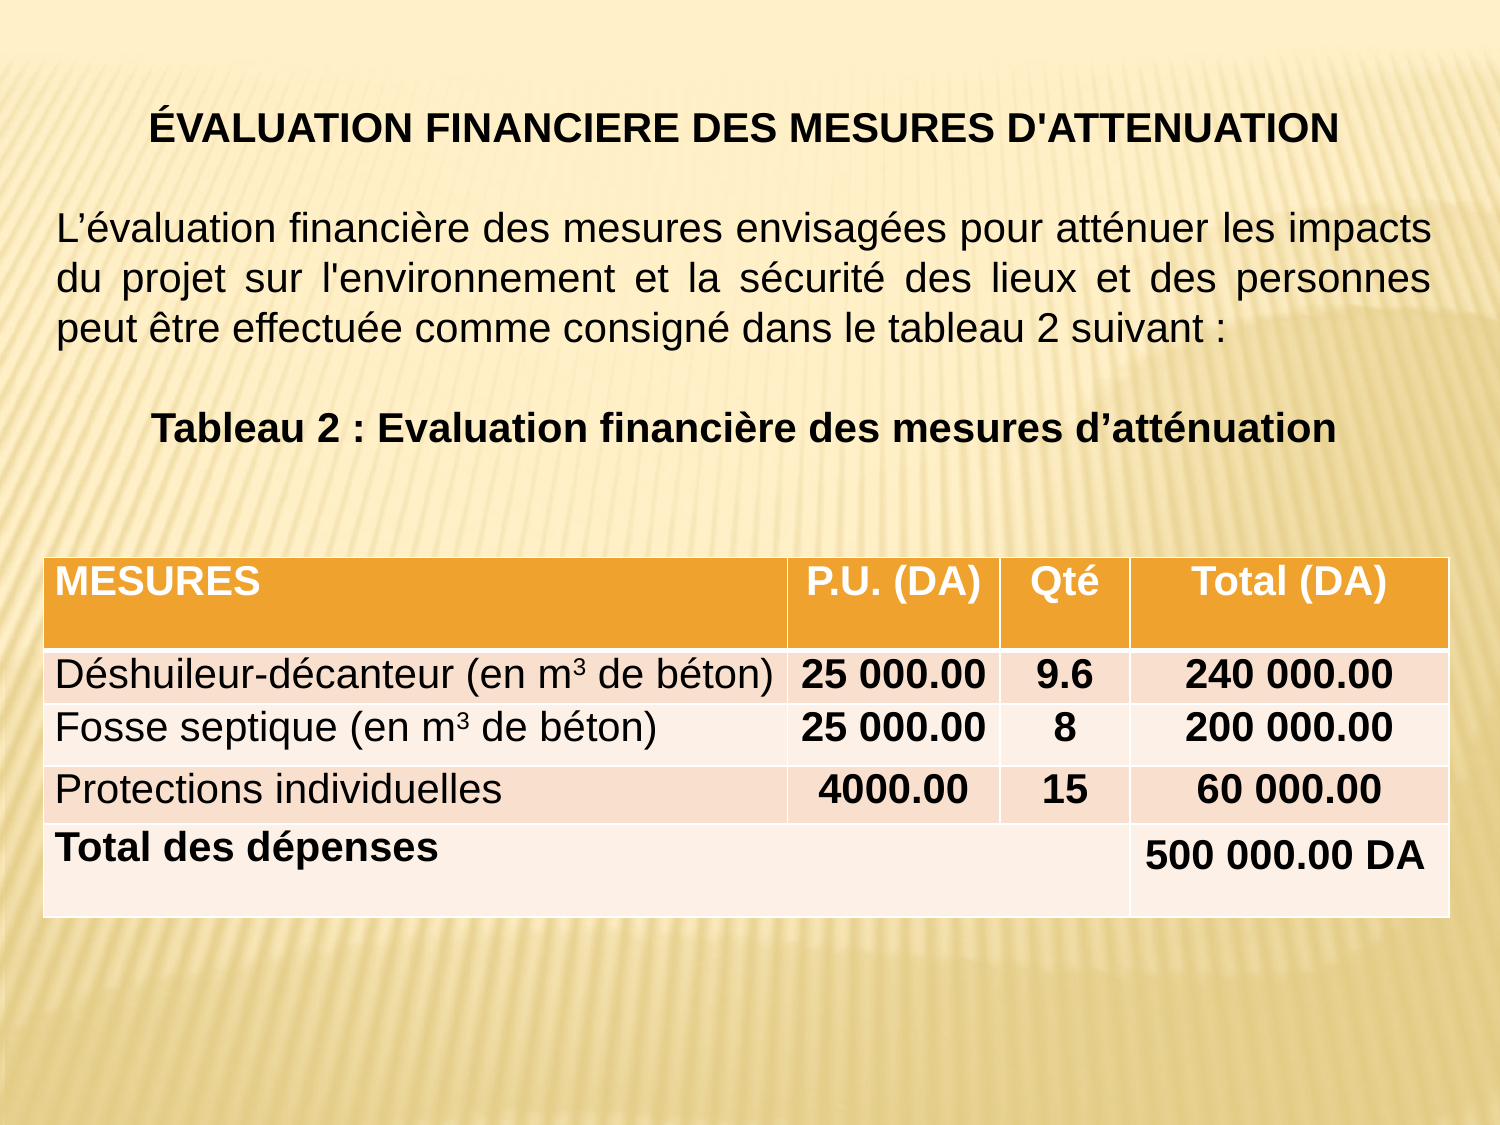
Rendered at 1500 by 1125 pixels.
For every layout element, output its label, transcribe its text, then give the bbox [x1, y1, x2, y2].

table_cell 25 000.00 [788, 705, 999, 765]
table_cell 9.6 [1001, 653, 1129, 703]
table_cell 60 000.00 [1131, 767, 1448, 823]
table_header P.U. (DA) [788, 558, 999, 648]
table_header Total (DA) [1131, 558, 1448, 648]
table_cell 500 000.00 DA [1131, 825, 1448, 916]
table_cell 8 [1001, 705, 1129, 765]
table_cell Protections individuelles [44, 767, 787, 823]
table_header MESURES [44, 558, 787, 648]
table_cell 15 [1001, 767, 1129, 823]
table_cell Fosse septique (en m3 de béton) [44, 705, 787, 765]
table_cell 240 000.00 [1131, 653, 1448, 703]
table_cell 4000.00 [788, 767, 999, 823]
text_box ÉVALUATION FINANCIERE DES MESURES D'ATTENUATION L’évaluation financière des mesures envisagées pour atténuer les impacts du projet sur l'environnement et la sécurité des lieux et des personnes peut être effectuée comme consigné dans le tableau 2 suivant : Tableau 2 : Evaluation financière des mesures d’atténuation [41, 93, 1447, 459]
table_cell Déshuileur-décanteur (en m3 de béton) [44, 653, 787, 703]
table_cell 25 000.00 [788, 653, 999, 703]
table_cell 200 000.00 [1131, 705, 1448, 765]
table_header Qté [1001, 558, 1129, 648]
table_cell Total des dépenses [44, 825, 1129, 916]
